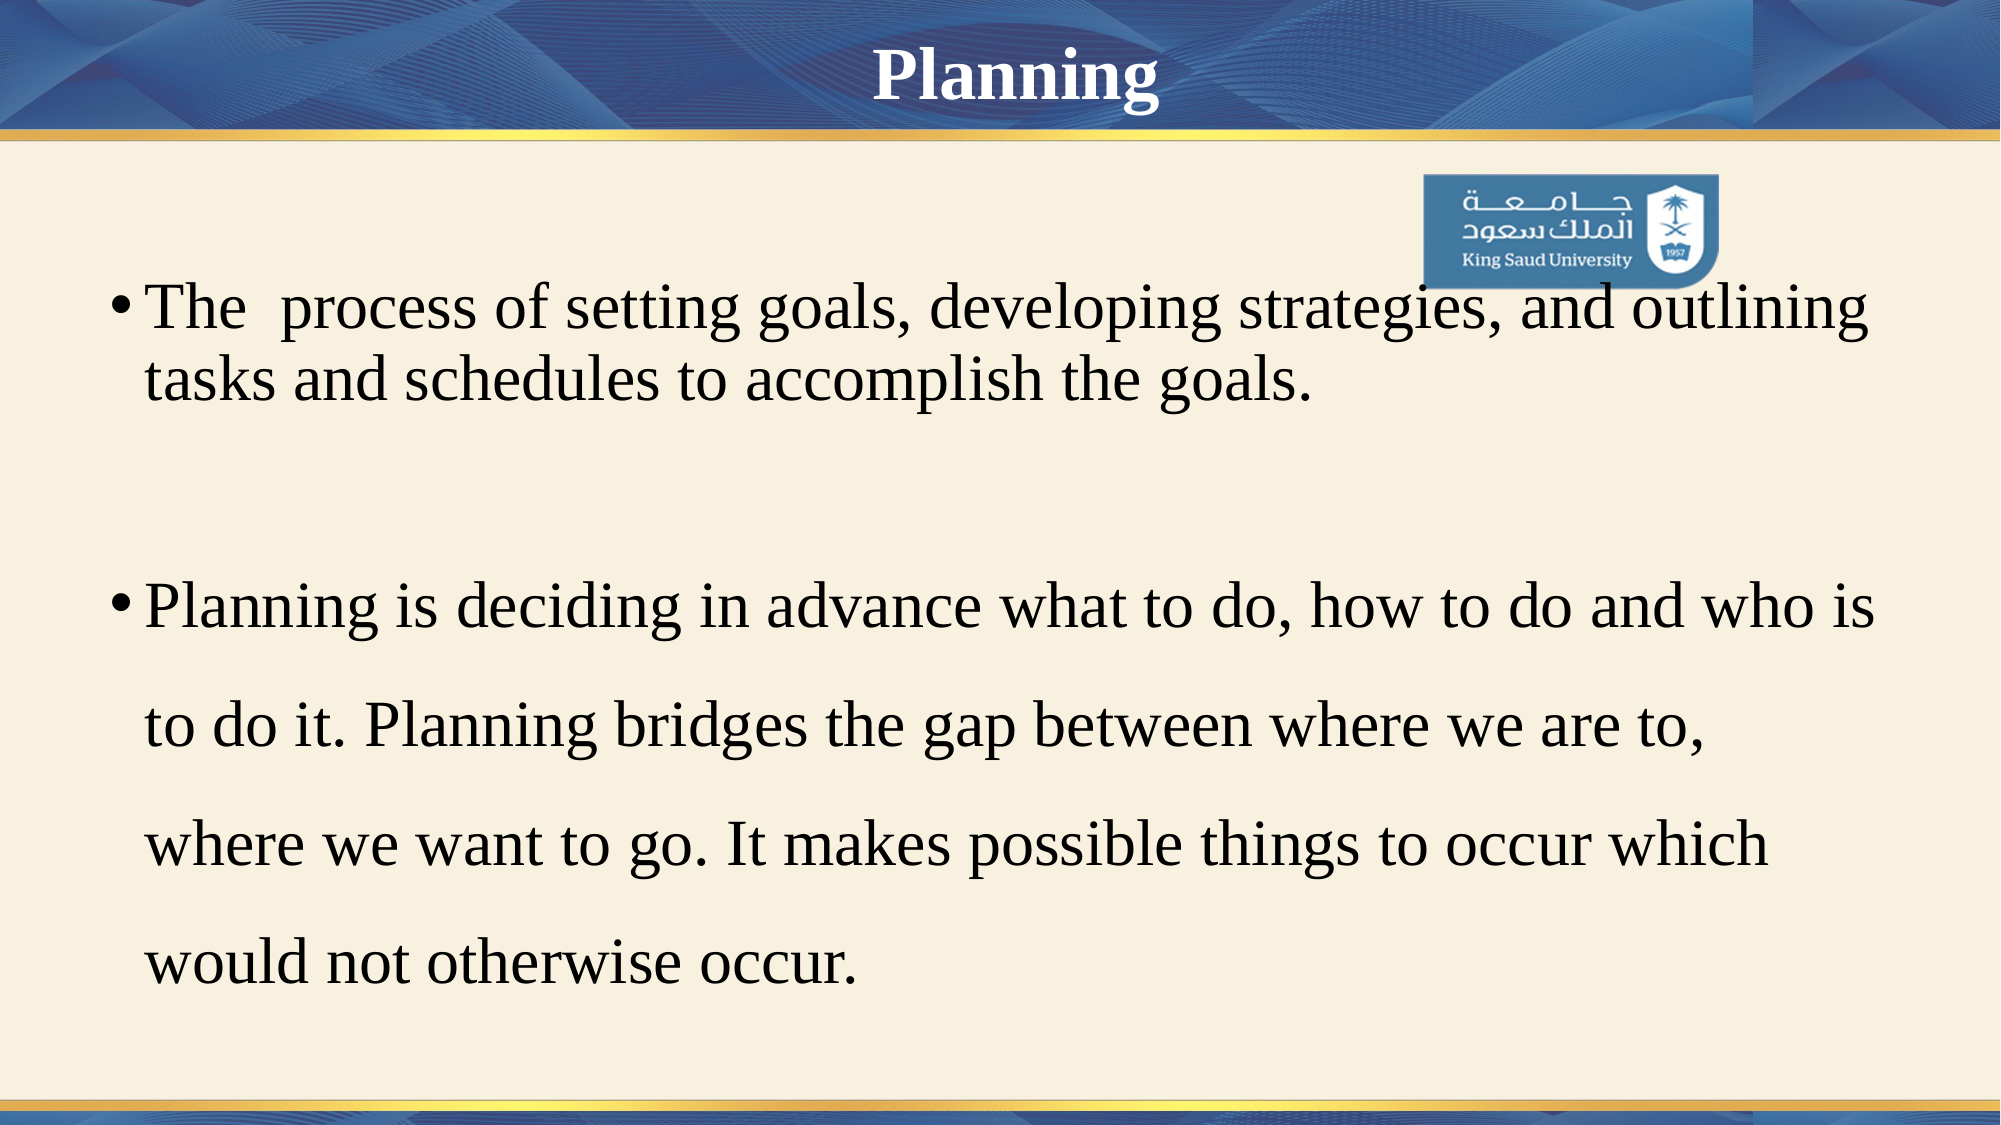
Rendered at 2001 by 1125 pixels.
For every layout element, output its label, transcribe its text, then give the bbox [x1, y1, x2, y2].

picture [0, 0, 2001, 1125]
title Planning [366, 6, 1667, 144]
list The process of setting goals, developing strategies, and outlining tasks and schedules to accomplish the goals. Planning is deciding in advance what to do, how to do and who is to do it. Planning bridges the gap between where we are to, where we want to go. It makes possible things to occur which would not otherwise occur. [94, 264, 1894, 1010]
